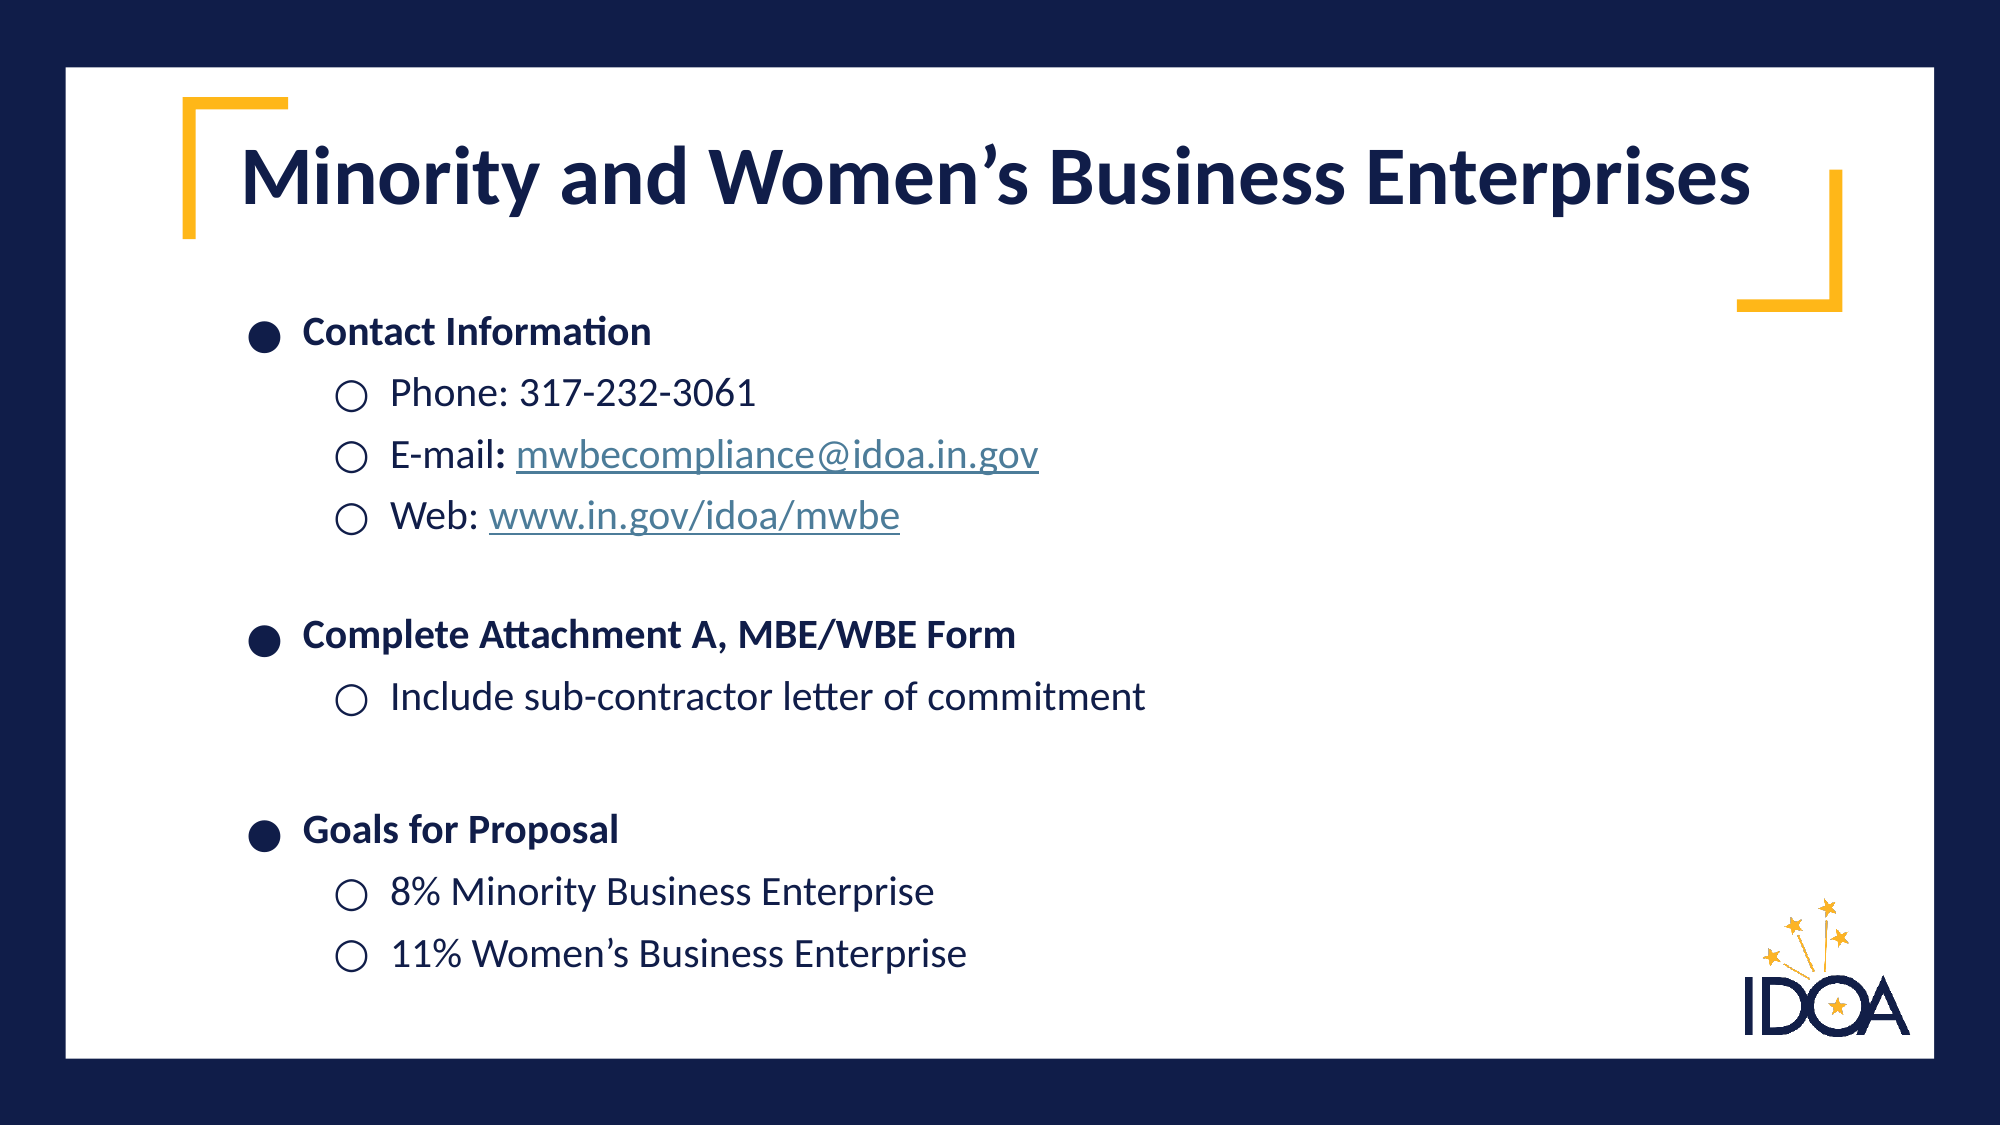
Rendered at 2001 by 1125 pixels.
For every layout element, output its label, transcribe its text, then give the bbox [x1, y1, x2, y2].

list Contact Information Phone: 317-232-3061 E-mail: mwbecompliance@idoa.in.gov Web: www.in.gov/idoa/mwbe Complete Attachment A, MBE/WBE Form Include sub-contractor letter of commitment Goals for Proposal 8% Minority Business Enterprise 11% Women’s Business Enterprise [225, 299, 1800, 1027]
picture [1702, 857, 1959, 1114]
title Minority and Women’s Business Enterprises [225, 125, 1800, 262]
